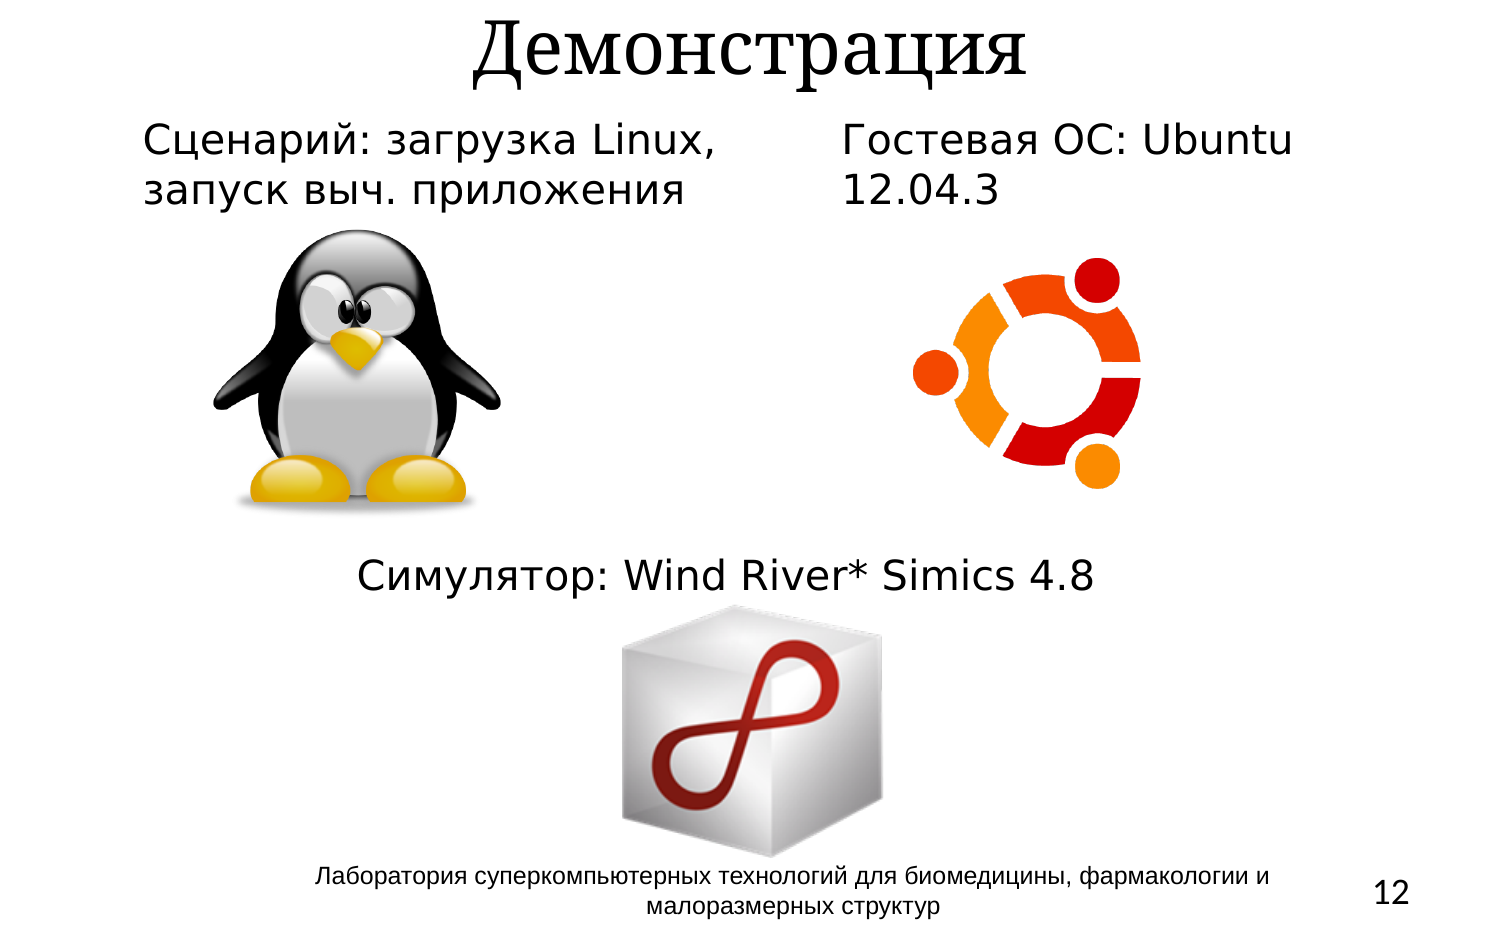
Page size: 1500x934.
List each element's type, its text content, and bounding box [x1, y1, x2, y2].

text_box Симулятор: Wind River* Simics 4.8 [316, 541, 1136, 597]
title Демонстрация [75, 5, 1425, 83]
picture [895, 241, 1160, 506]
text_box Гостевая ОС: Ubuntu 12.04.3 [826, 105, 1329, 268]
text_box Лаборатория суперкомпьютерных технологий для биомедицины, фармакологии и малоразмерных структур [249, 864, 1338, 915]
picture [207, 226, 507, 526]
text_box 12 [1352, 864, 1425, 915]
text_box Сценарий: загрузка Linux, запуск выч. приложения [128, 105, 726, 168]
picture [610, 596, 891, 869]
